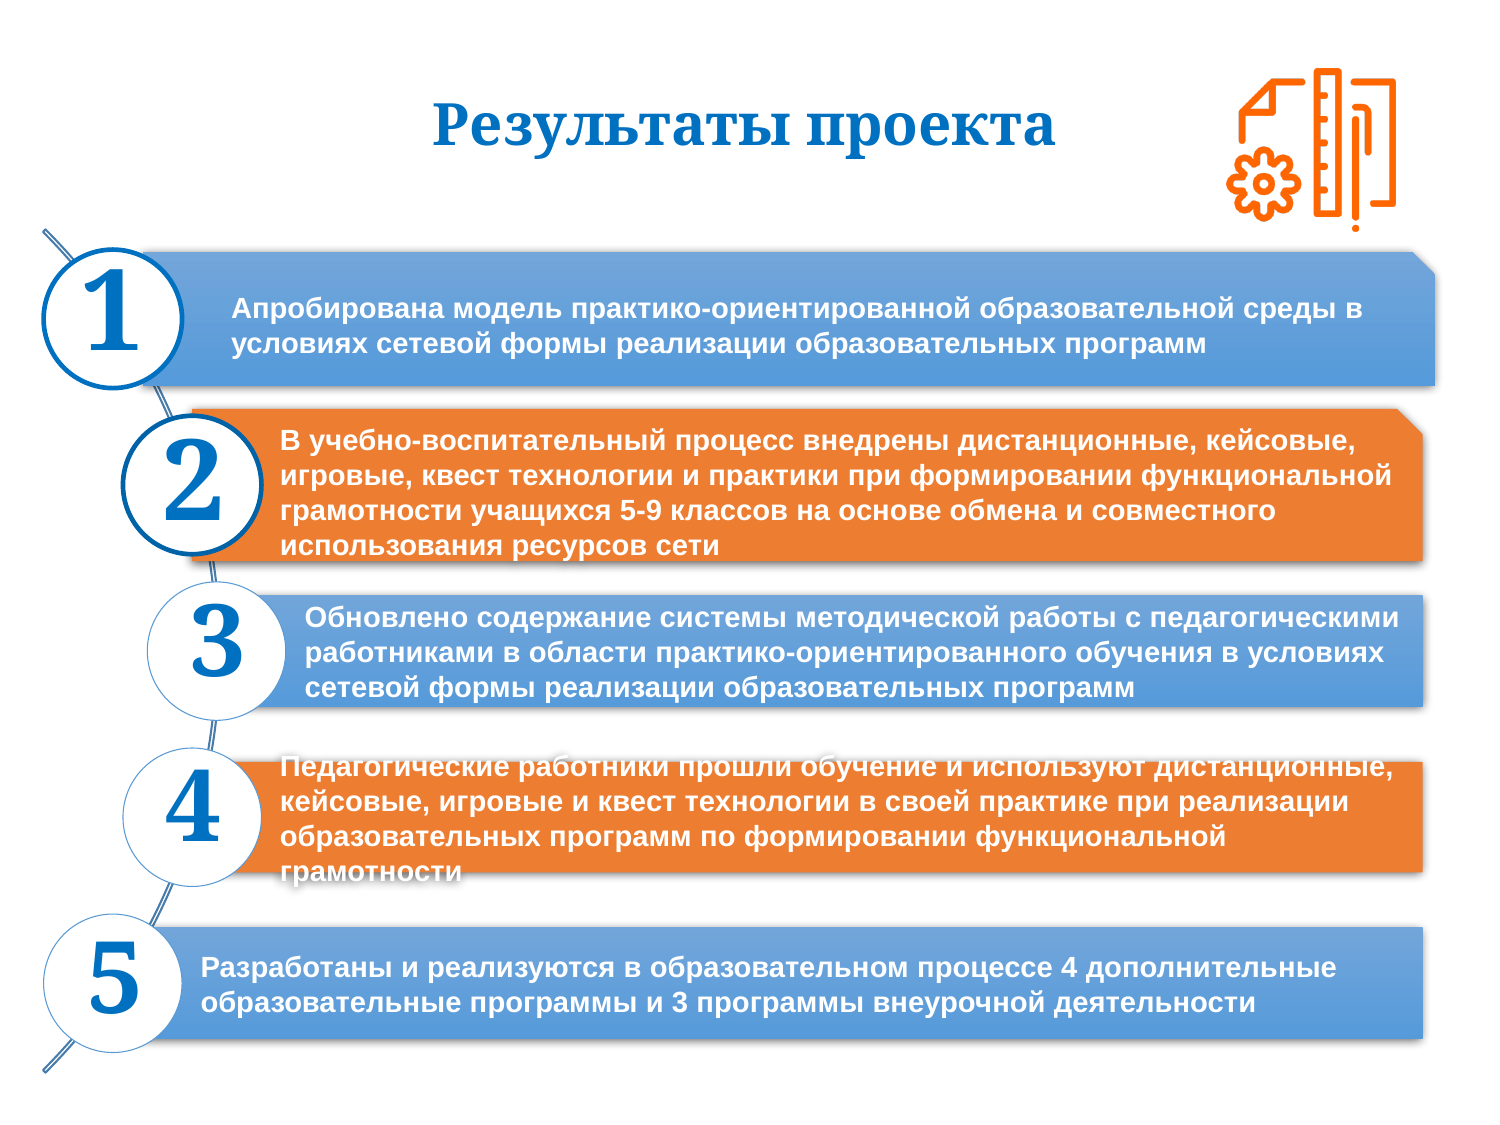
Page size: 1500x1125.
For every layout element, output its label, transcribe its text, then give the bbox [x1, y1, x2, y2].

text_box Результаты проекта [257, 79, 1226, 165]
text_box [29, 208, 1436, 1094]
picture [1226, 68, 1396, 232]
